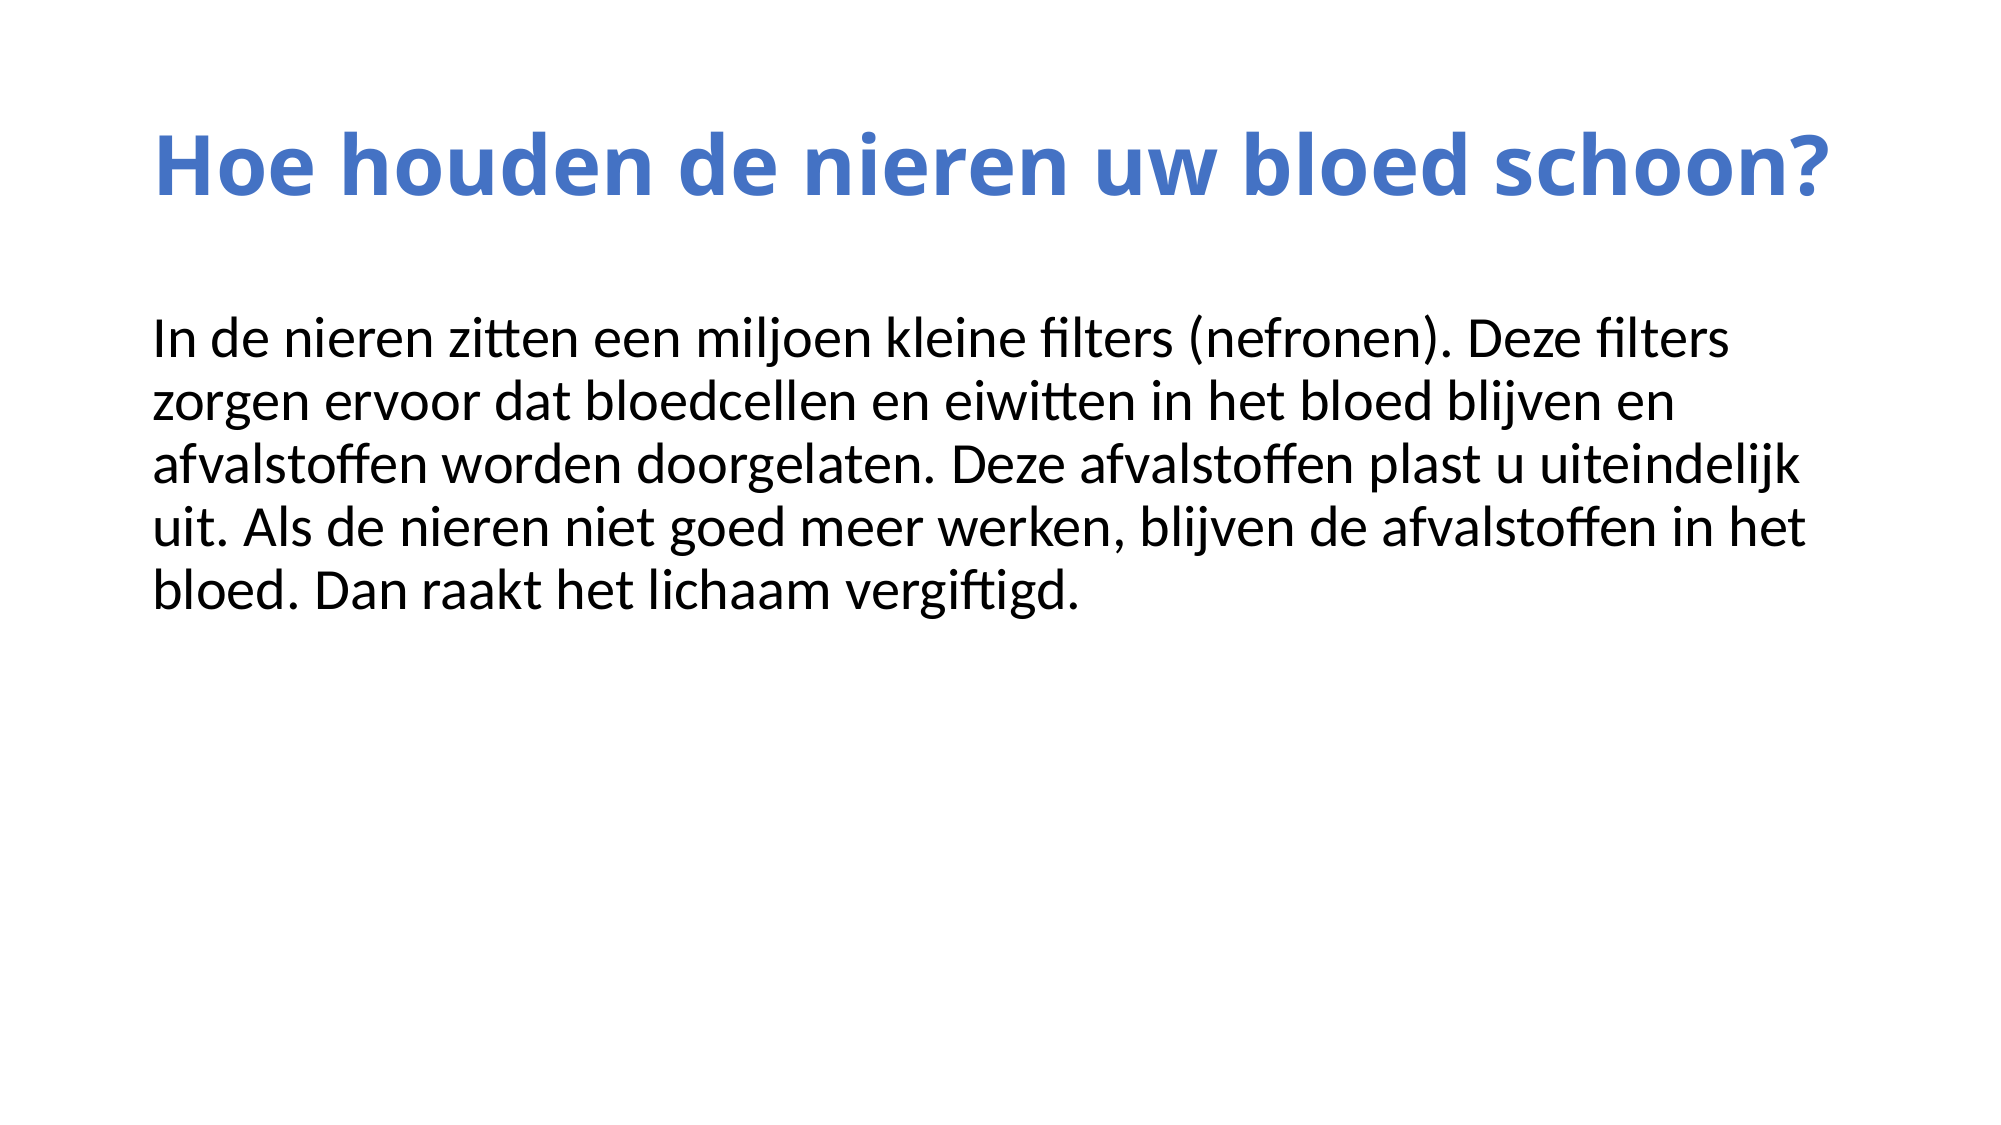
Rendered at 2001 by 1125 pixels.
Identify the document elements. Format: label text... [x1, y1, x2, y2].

list In de nieren zitten een miljoen kleine filters (nefronen). Deze filters zorgen ervoor dat bloedcellen en eiwitten in het bloed blijven en afvalstoffen worden doorgelaten. Deze afvalstoffen plast u uiteindelijk uit. Als de nieren niet goed meer werken, blijven de afvalstoffen in het bloed. Dan raakt het lichaam vergiftigd. [137, 299, 1863, 1014]
title Hoe houden de nieren uw bloed schoon? [137, 59, 1863, 278]
